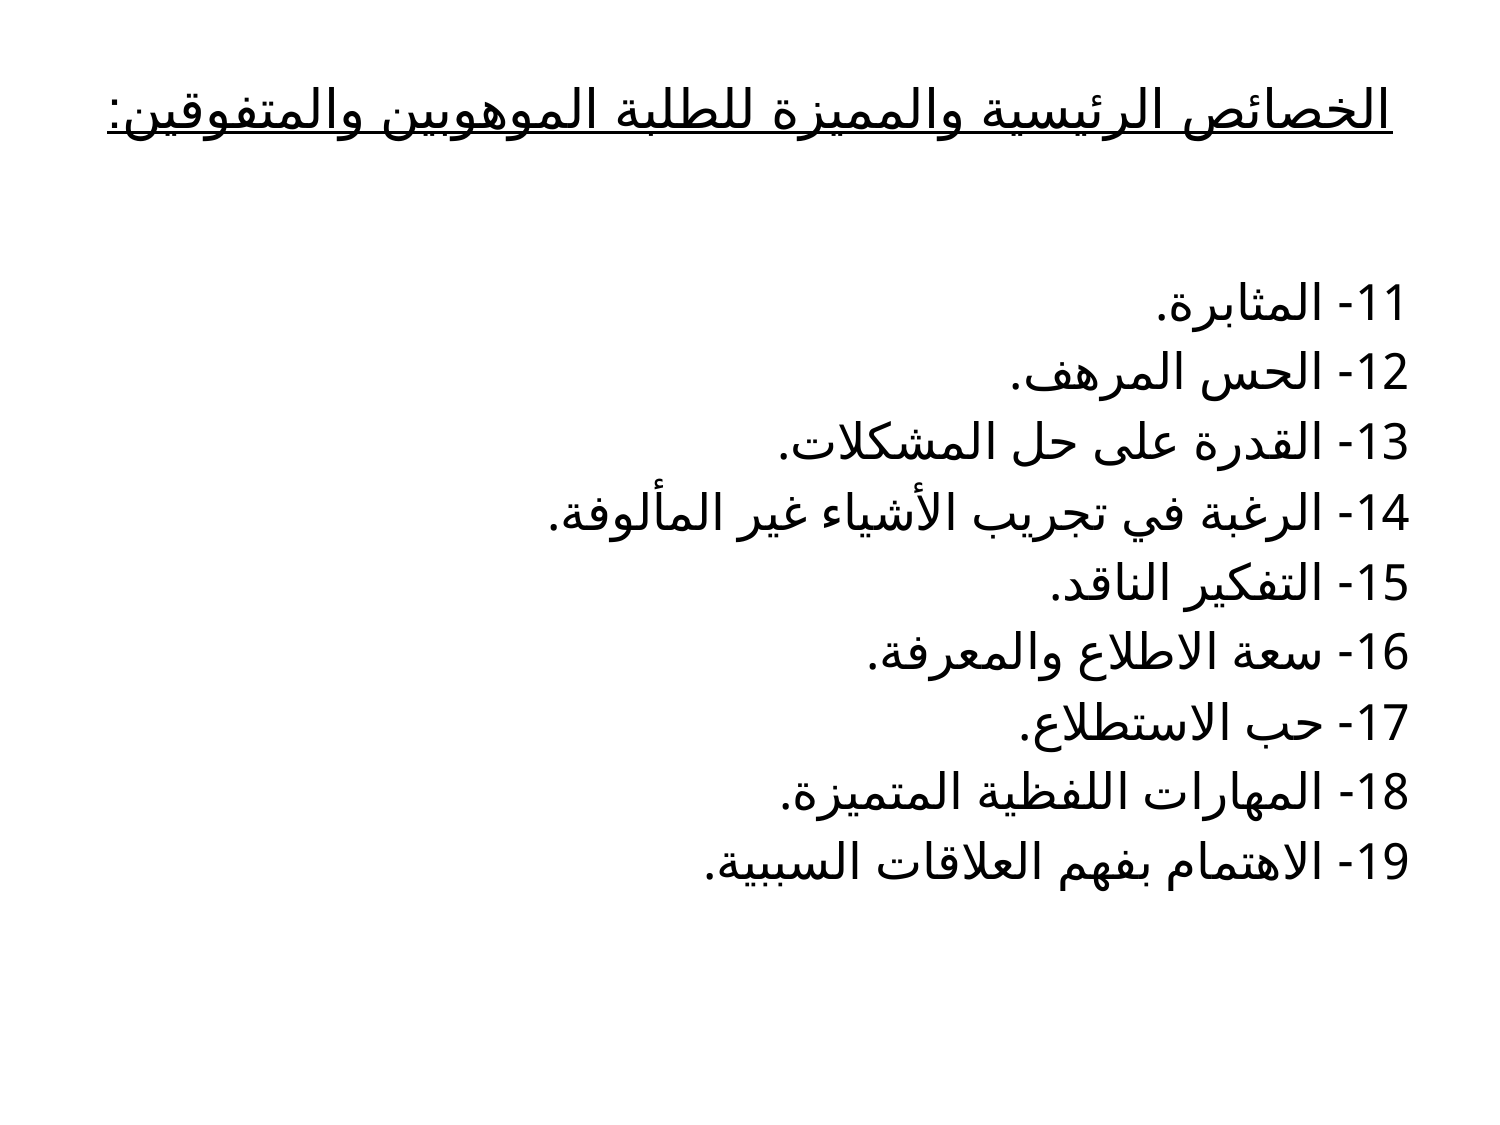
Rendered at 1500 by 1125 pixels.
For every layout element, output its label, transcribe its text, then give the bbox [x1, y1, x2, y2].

list 11- المثابرة. 12- الحس المرهف. 13- القدرة على حل المشكلات. 14- الرغبة في تجريب الأشياء غير المألوفة. 15- التفكير الناقد. 16- سعة الاطلاع والمعرفة. 17- حب الاستطلاع. 18- المهارات اللفظية المتميزة. 19- الاهتمام بفهم العلاقات السببية. [75, 262, 1425, 1005]
title الخصائص الرئيسية والمميزة للطلبة الموهوبين والمتفوقين: [75, 45, 1425, 233]
